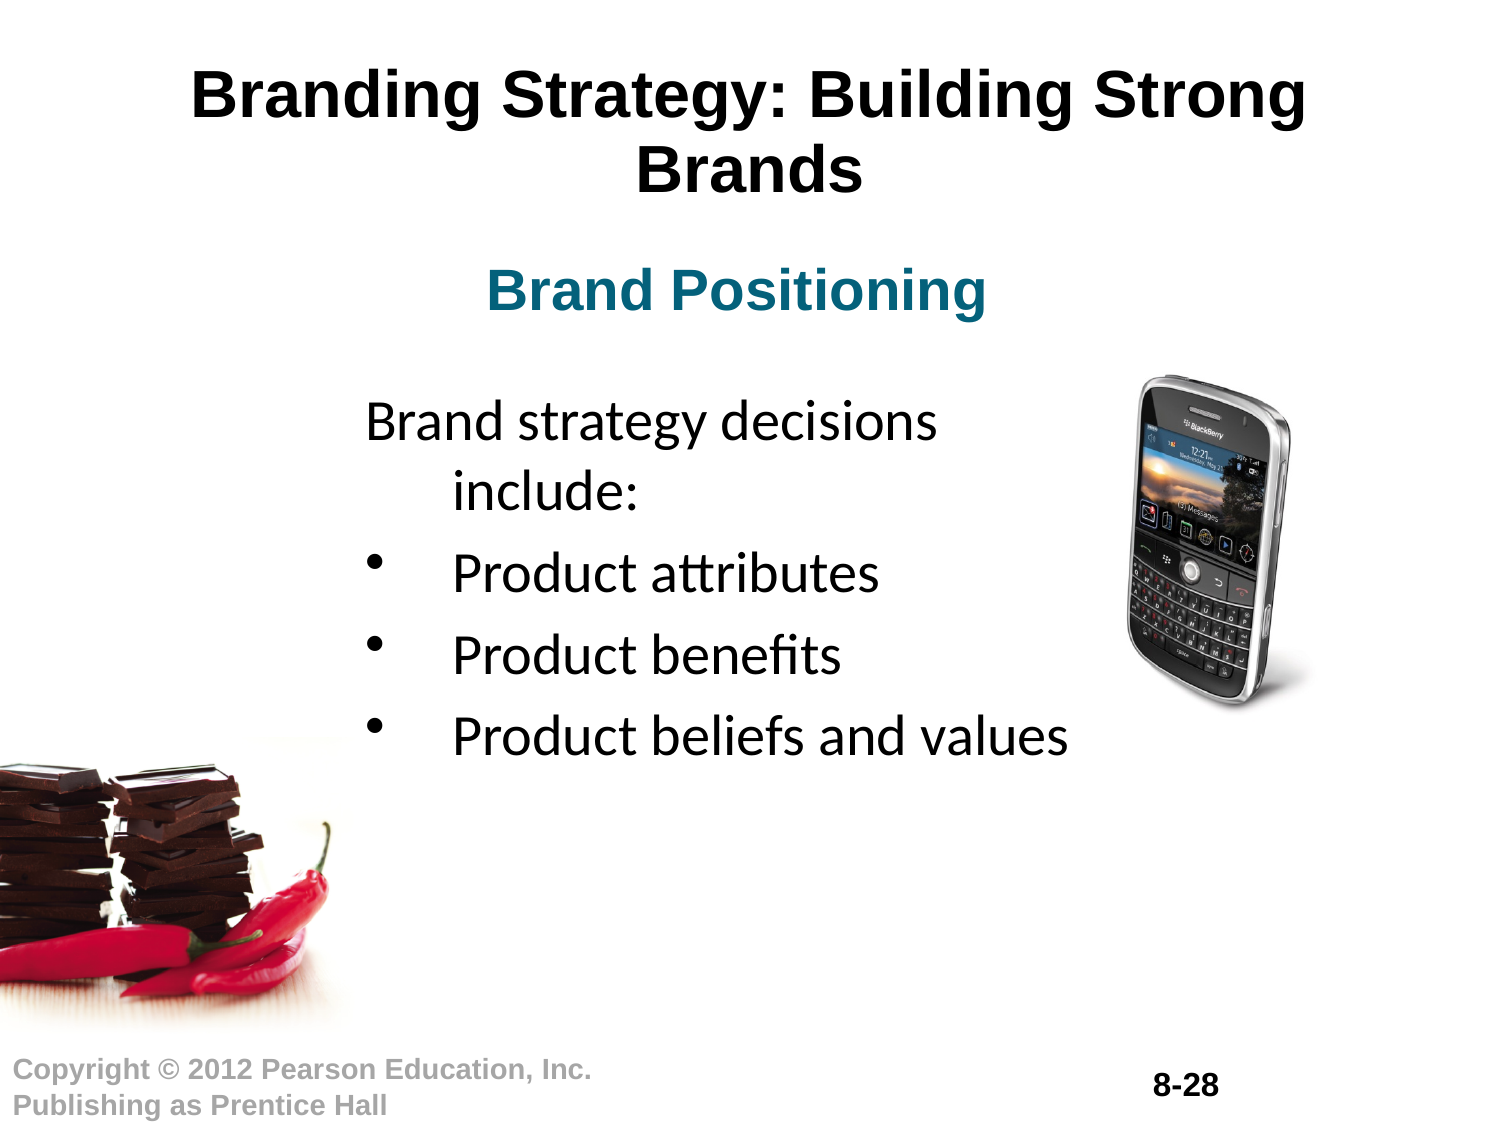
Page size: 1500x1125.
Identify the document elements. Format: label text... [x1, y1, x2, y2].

picture [0, 737, 349, 1038]
picture [1024, 349, 1401, 746]
title Branding Strategy: Building Strong Brands [112, 37, 1388, 226]
list Brand Positioning [149, 237, 1326, 338]
list Brand strategy decisions include: Product attributes Product benefits Product beliefs and values [349, 374, 1113, 1051]
